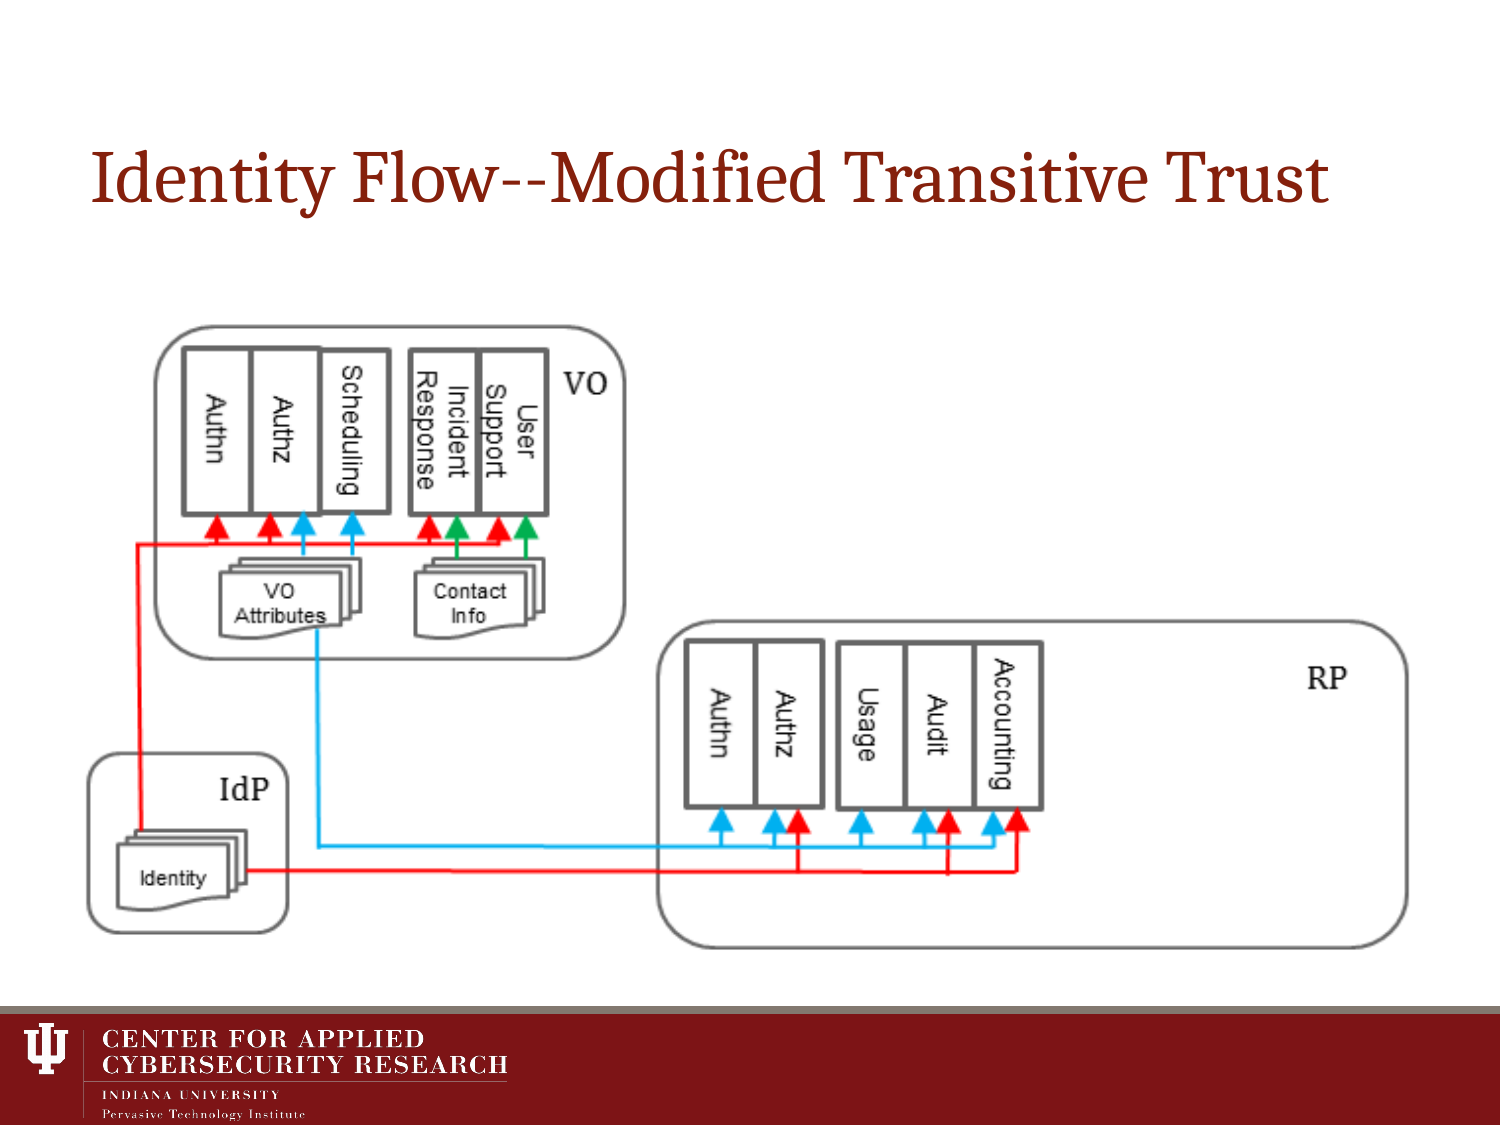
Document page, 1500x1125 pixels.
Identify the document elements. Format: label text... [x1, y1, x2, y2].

picture [24, 1023, 507, 1121]
title Identity Flow--Modified Transitive Trust [75, 45, 1425, 233]
picture [74, 276, 1426, 967]
